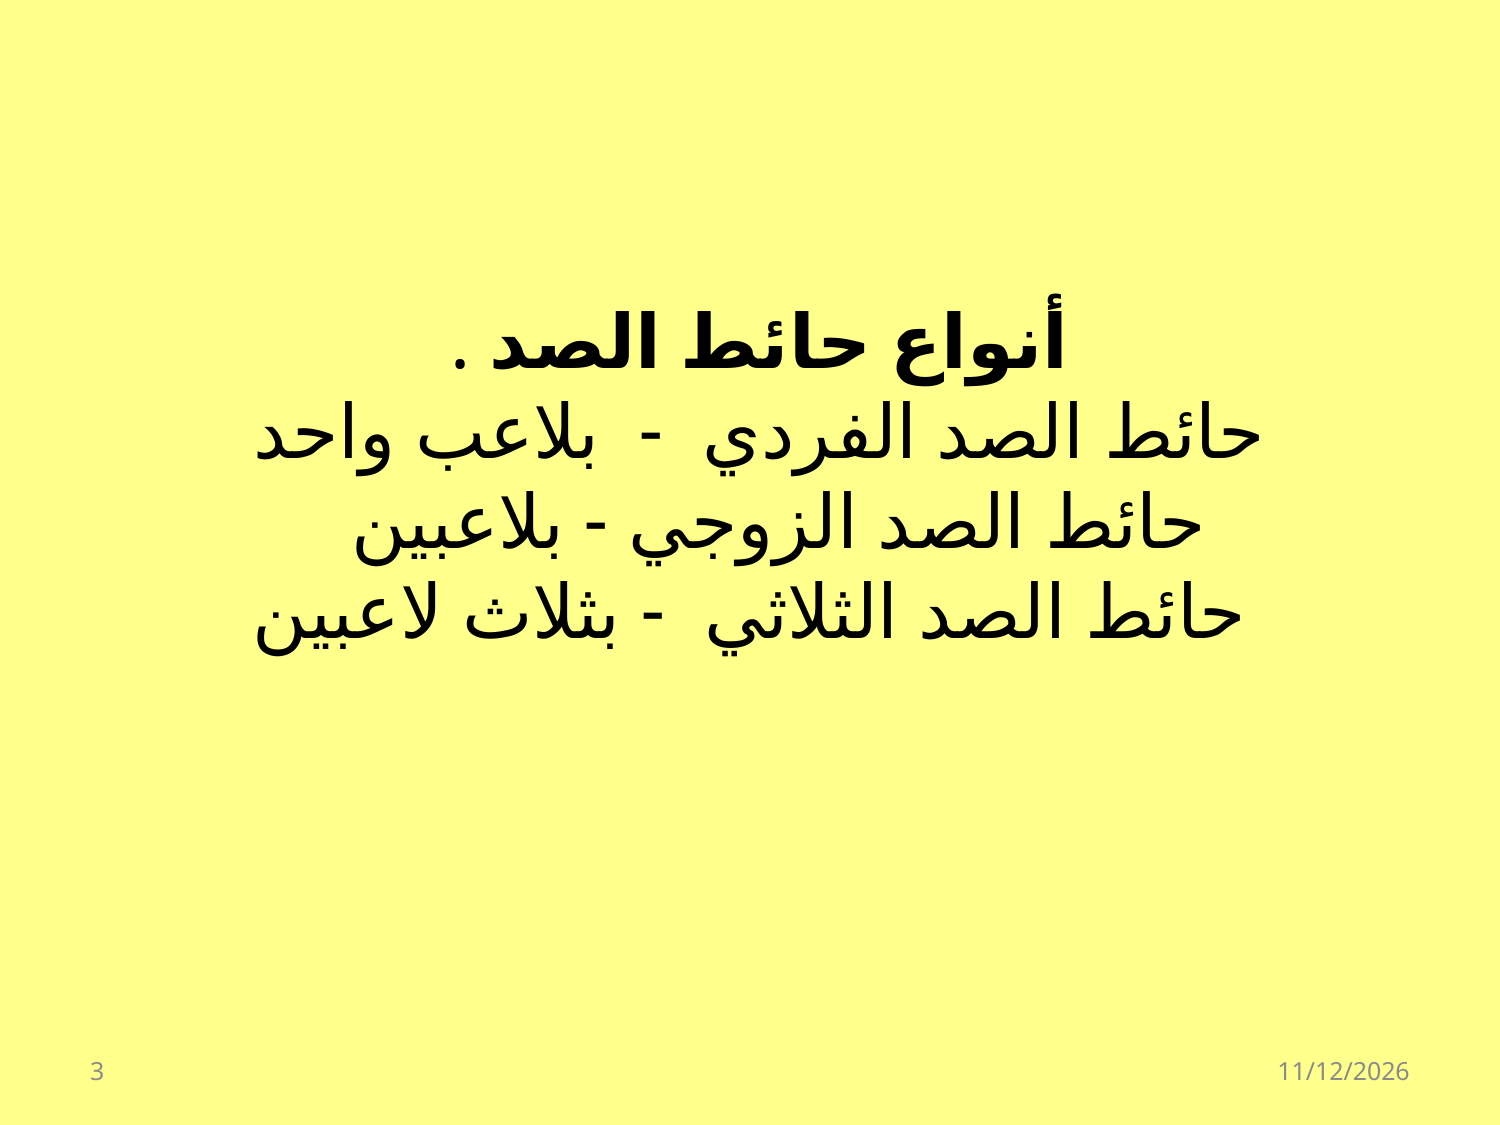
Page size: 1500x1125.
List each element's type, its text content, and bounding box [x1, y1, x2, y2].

title أنواع حائط الصد . حائط الصد الفردي - بلاعب واحد حائط الصد الزوجي - بلاعبين حائط الصد الثلاثي - بثلاث لاعبين [75, 45, 1425, 903]
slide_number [1074, 1042, 1425, 1103]
slide_number 3 [75, 1042, 425, 1103]
